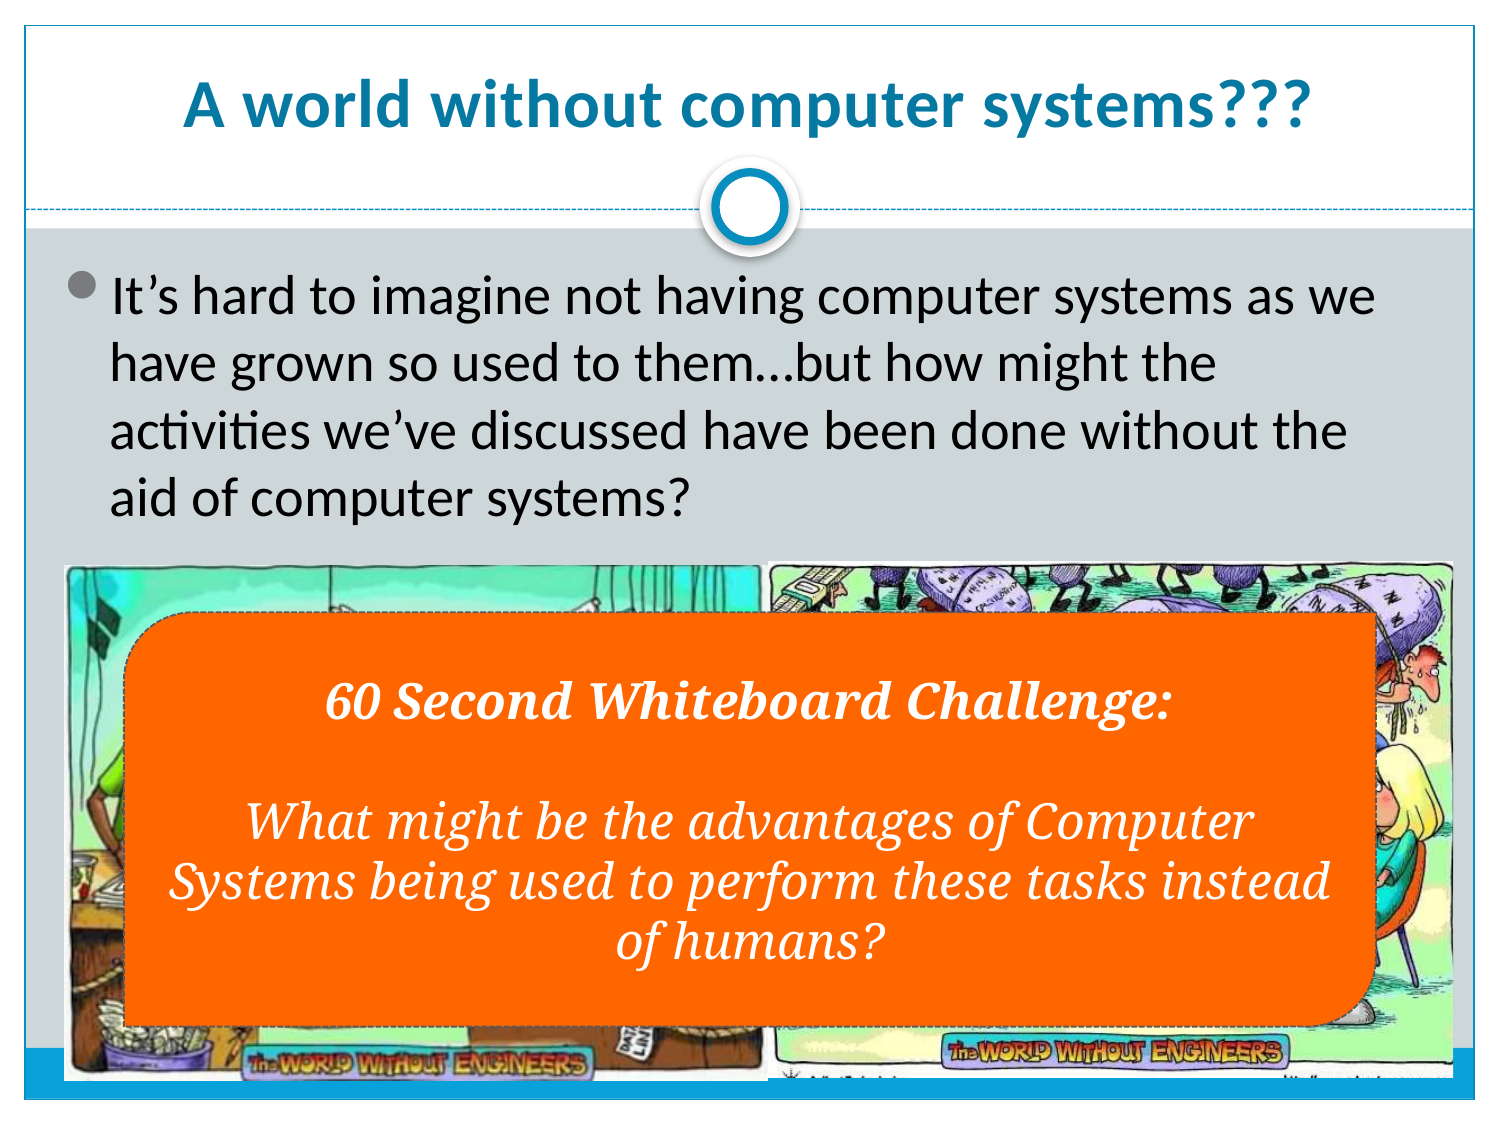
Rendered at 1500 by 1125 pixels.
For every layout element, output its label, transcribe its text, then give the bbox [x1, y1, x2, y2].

title A world without computer systems??? [49, 37, 1450, 162]
picture [64, 561, 1454, 1080]
list It’s hard to imagine not having computer systems as we have grown so used to them…but how might the activities we’ve discussed have been done without the aid of computer systems? [49, 250, 1445, 1001]
